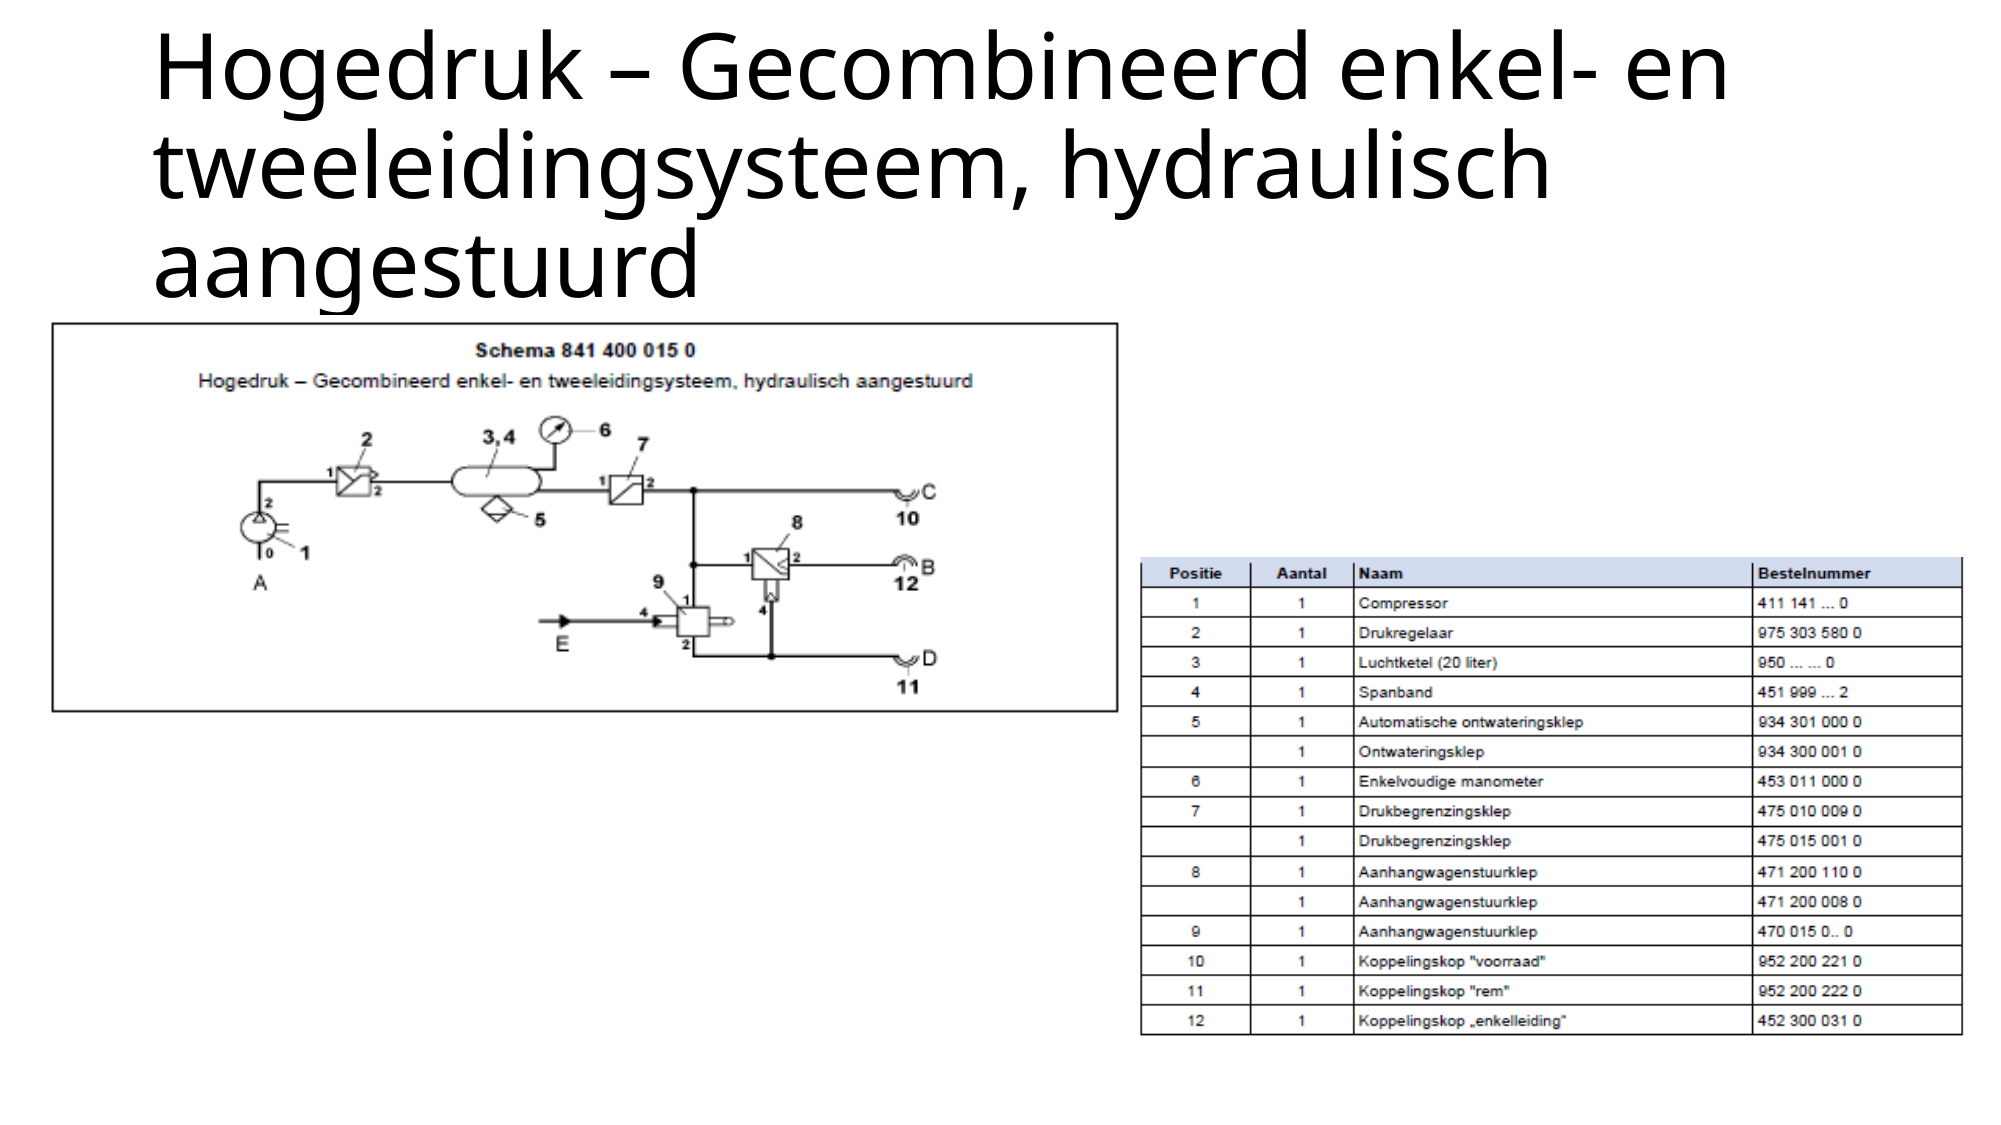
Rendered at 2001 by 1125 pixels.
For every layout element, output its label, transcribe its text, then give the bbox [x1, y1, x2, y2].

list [42, 315, 1133, 727]
title Hogedruk – Gecombineerd enkel- en tweeleidingsysteem, hydraulisch aangestuurd [137, 59, 1863, 278]
picture [1136, 557, 1971, 1045]
